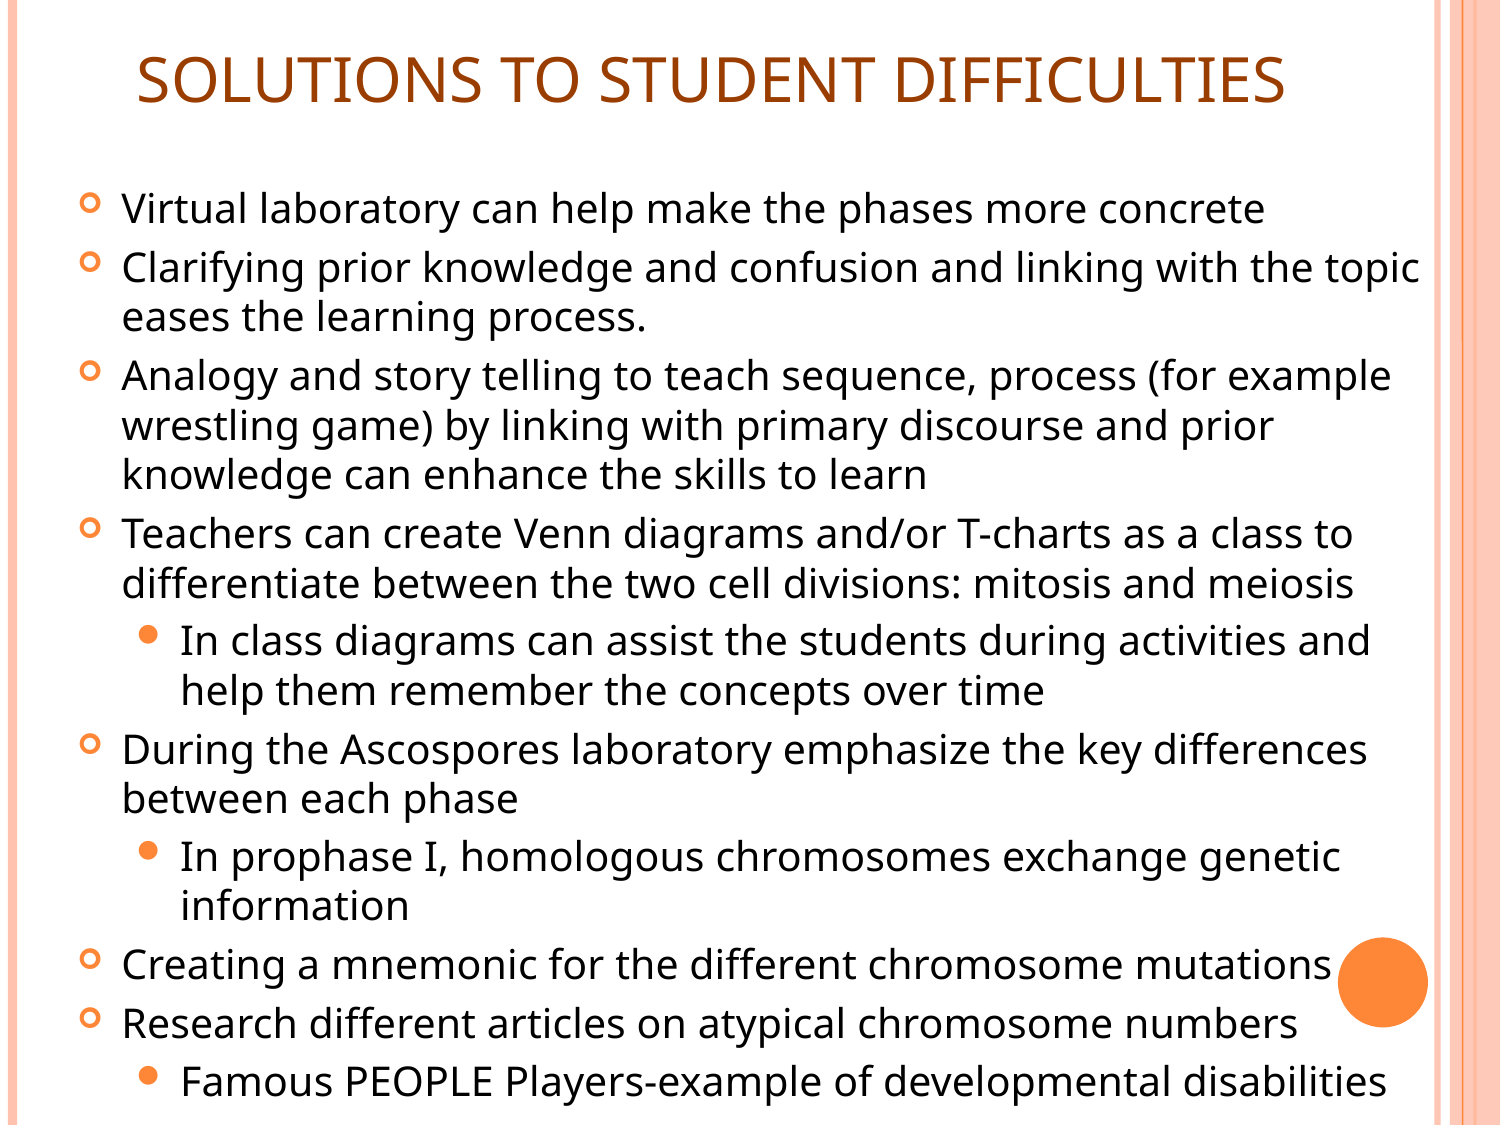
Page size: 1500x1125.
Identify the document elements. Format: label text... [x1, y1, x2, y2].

list Virtual laboratory can help make the phases more concrete Clarifying prior knowledge and confusion and linking with the topic eases the learning process. Analogy and story telling to teach sequence, process (for example wrestling game) by linking with primary discourse and prior knowledge can enhance the skills to learn Teachers can create Venn diagrams and/or T-charts as a class to differentiate between the two cell divisions: mitosis and meiosis In class diagrams can assist the students during activities and help them remember the concepts over time During the Ascospores laboratory emphasize the key differences between each phase In prophase I, homologous chromosomes exchange genetic information Creating a mnemonic for the different chromosome mutations Research different articles on atypical chromosome numbers Famous PEOPLE Players-example of developmental disabilities [62, 174, 1441, 1125]
title Solutions to student difficulties [99, 0, 1325, 122]
